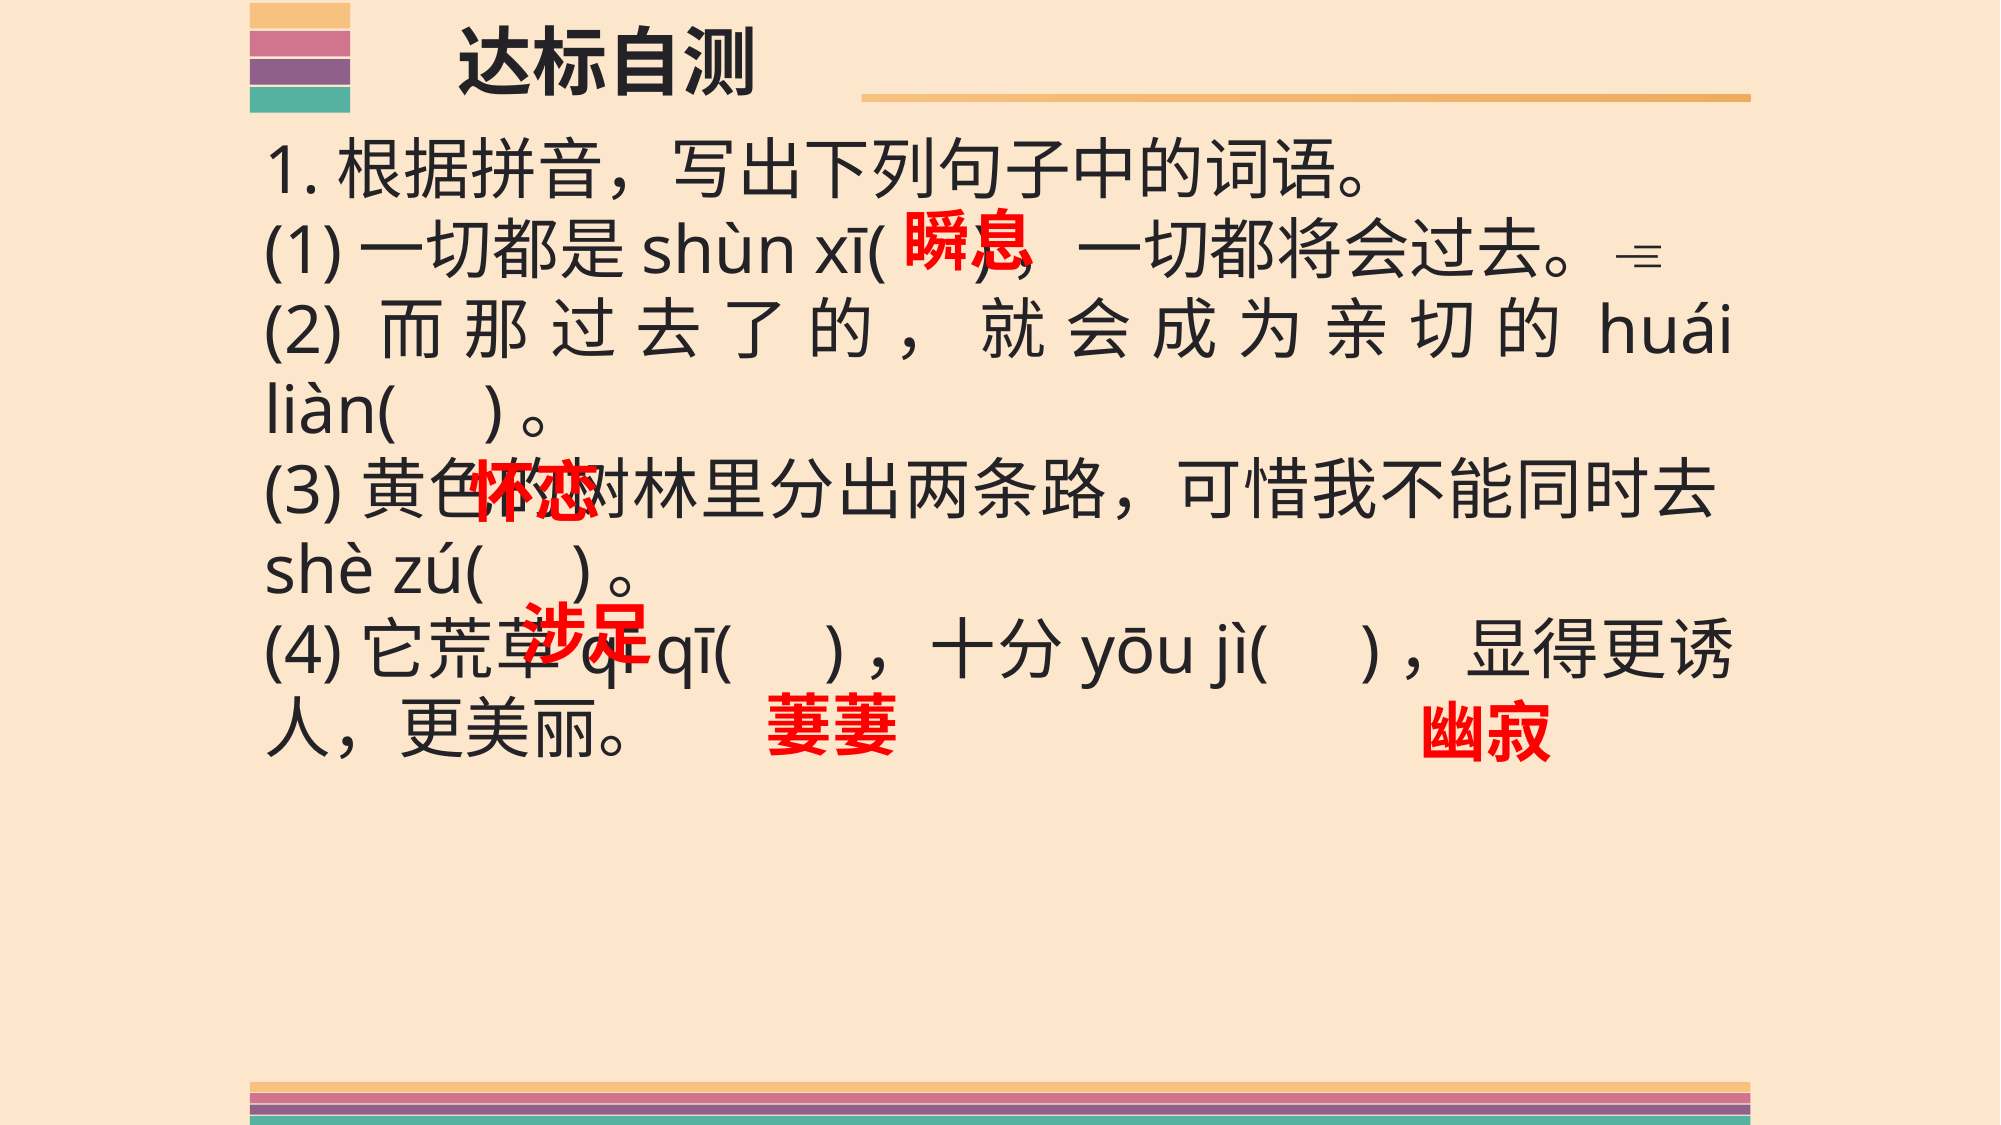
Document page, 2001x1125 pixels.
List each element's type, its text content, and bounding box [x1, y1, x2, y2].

text_box 涉足 [505, 584, 709, 679]
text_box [249, 2, 351, 113]
text_box 怀恋 [453, 442, 637, 537]
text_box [249, 1081, 1751, 1125]
text_box 达标自测 [351, 7, 870, 112]
text_box 萋萋 [750, 675, 935, 771]
text_box 1.根据拼音，写出下列句子中的词语。 (1)一切都是shùn xī( )，一切都将会过去。 (2)而那过去了的，就会成为亲切的huái liàn( )。 (3)黄色的树林里分出两条路，可惜我不能同时去shè zú( )。 (4)它荒草qī qī( )，十分yōu jì( )，显得更诱人，更美丽。 [249, 119, 1750, 774]
text_box 瞬息 [888, 191, 1196, 287]
text_box [861, 94, 1751, 103]
text_box 幽寂 [1404, 682, 1663, 778]
